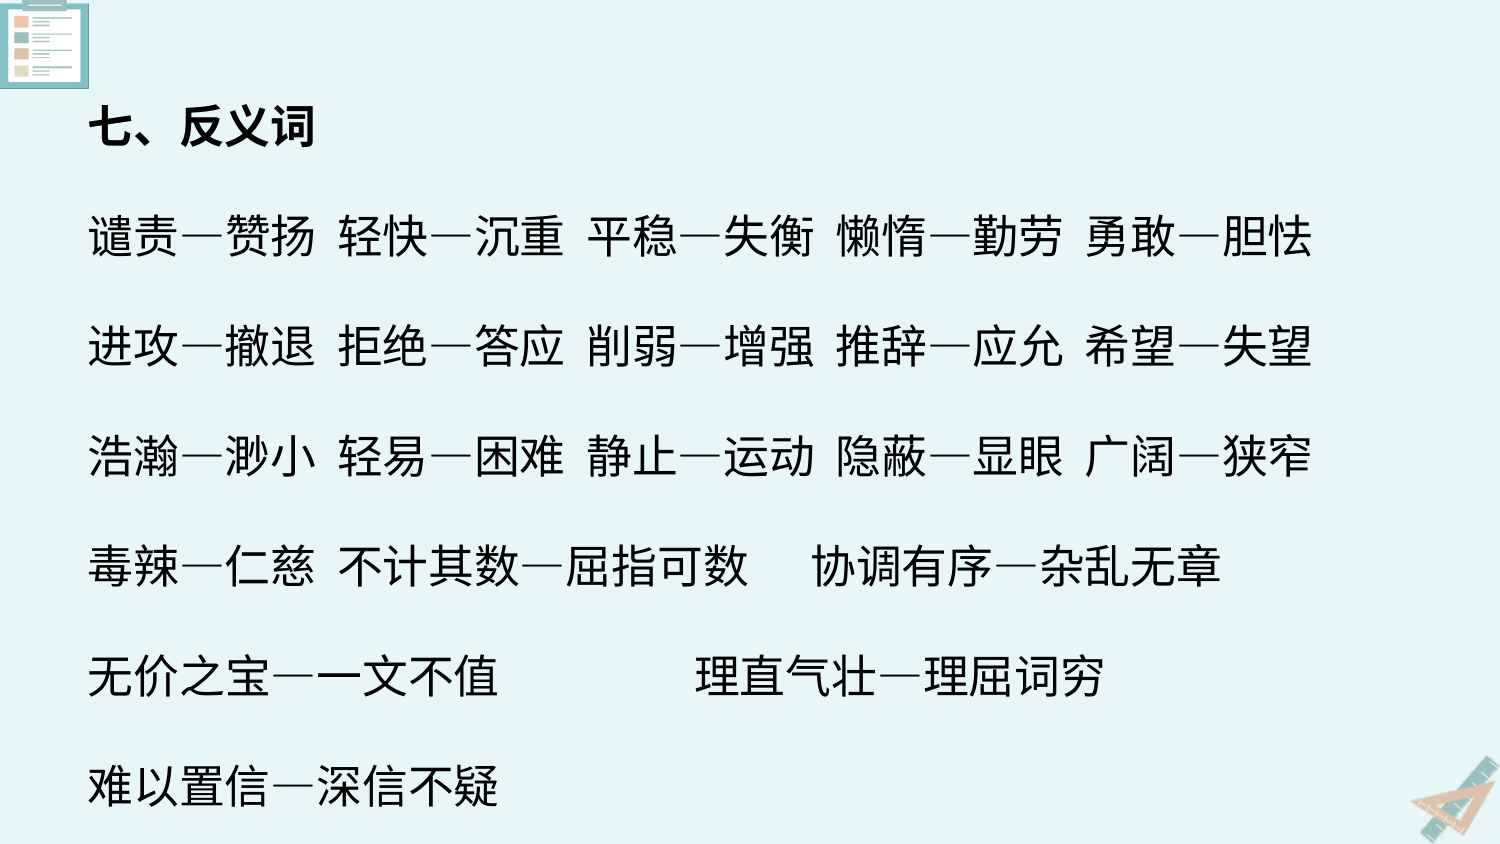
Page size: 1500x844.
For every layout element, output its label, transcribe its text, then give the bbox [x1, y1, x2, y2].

picture [0, 0, 89, 89]
text_box 七、反义词 谴责—赞扬 轻快—沉重 平稳—失衡 懒惰—勤劳 勇敢—胆怯 进攻—撤退 拒绝—答应 削弱—增强 推辞—应允 希望—失望 浩瀚—渺小 轻易—困难 静止—运动 隐蔽—显眼 广阔—狭窄 毒辣—仁慈 不计其数—屈指可数 协调有序—杂乱无章 无价之宝—一文不值 理直气壮—理屈词穷 难以置信—深信不疑 [73, 35, 1447, 820]
picture [1411, 755, 1500, 844]
